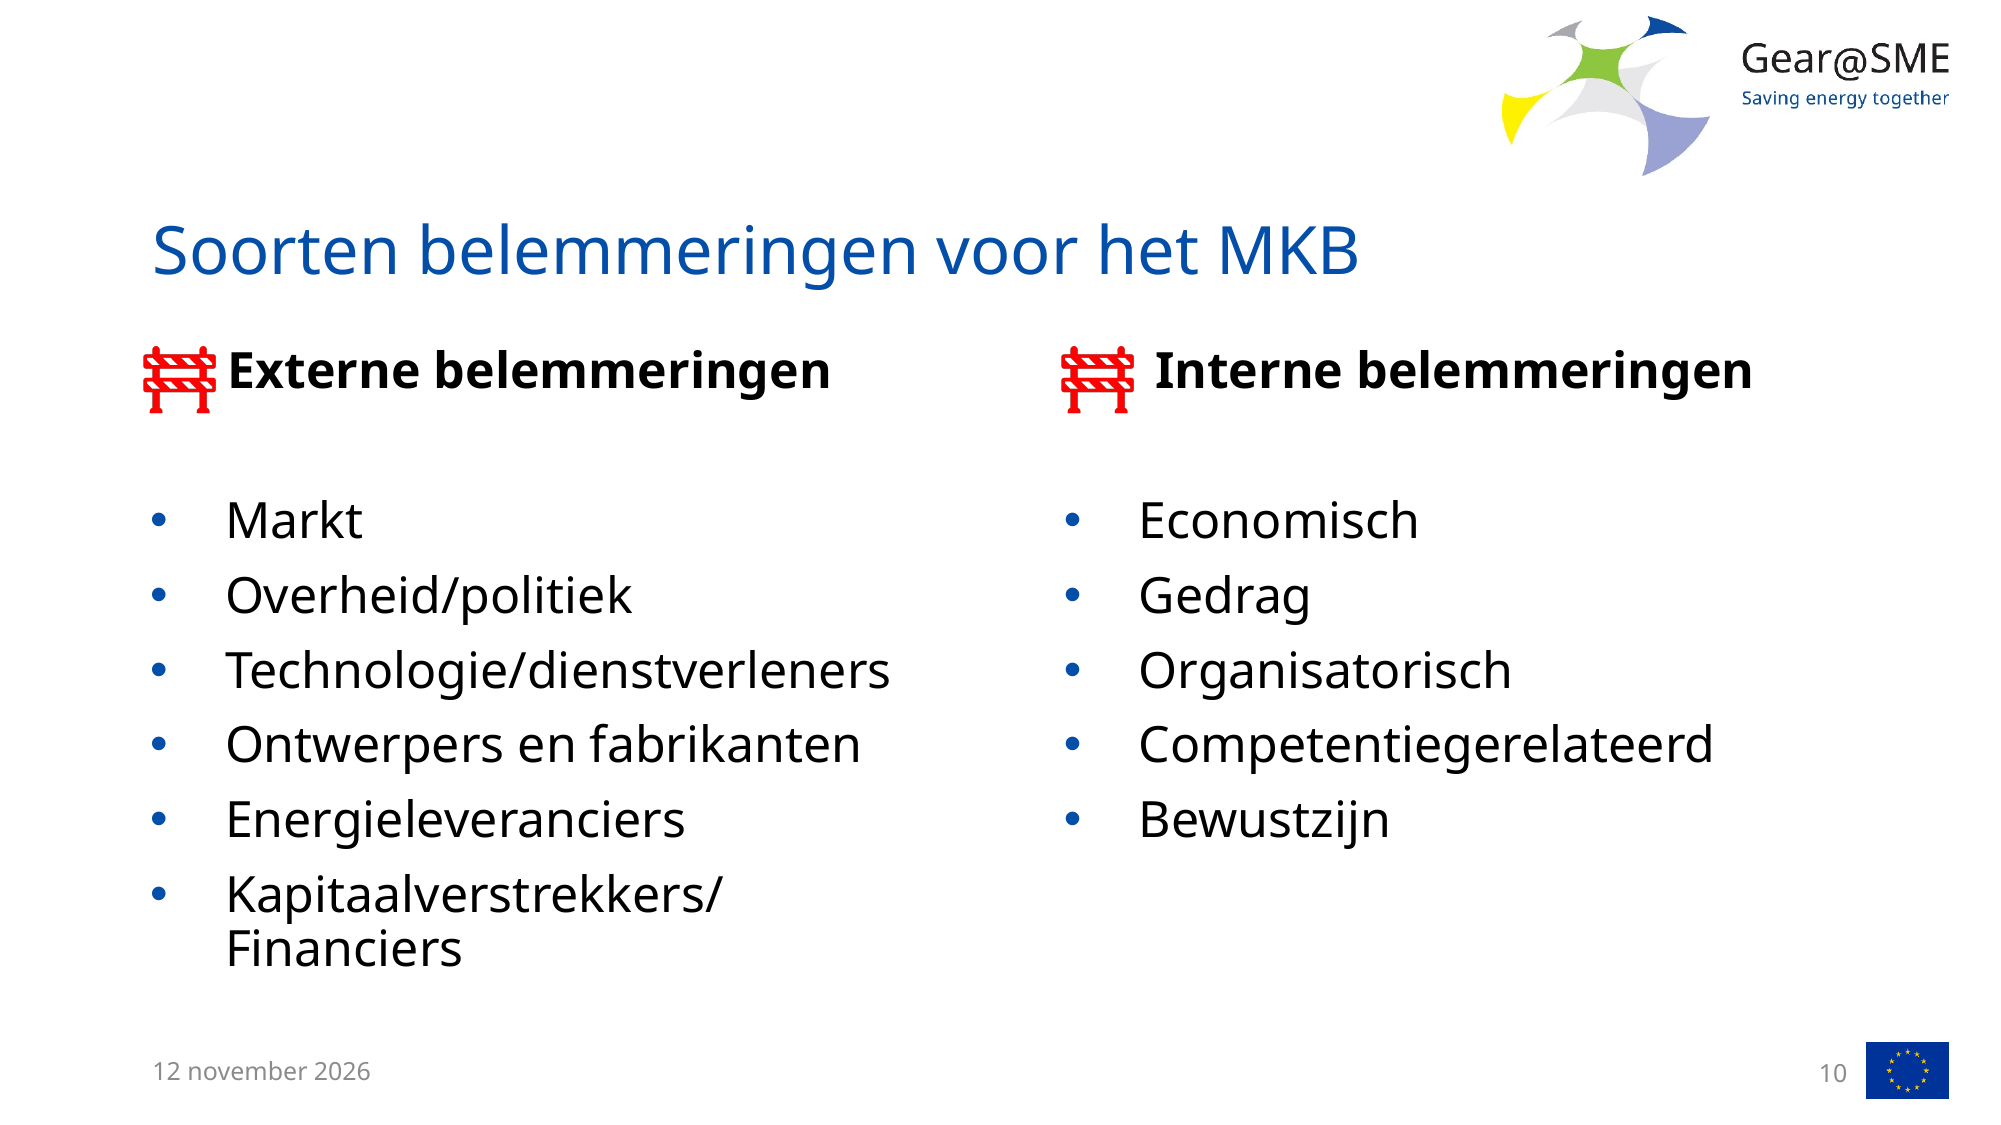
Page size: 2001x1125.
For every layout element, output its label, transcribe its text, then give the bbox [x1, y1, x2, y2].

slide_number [137, 1042, 588, 1103]
slide_number 10 [1412, 1044, 1863, 1104]
picture [1502, 16, 1949, 176]
text_box Externe belemmeringen Markt Overheid/politiek Technologie/dienstverleners Ontwerpers en fabrikanten Energieleveranciers Kapitaalverstrekkers/ Financiers [134, 337, 950, 1013]
text_box Interne belemmeringen Economisch Gedrag Organisatorisch Competentiegerelateerd Bewustzijn [1048, 337, 1863, 1013]
picture [1054, 336, 1141, 424]
title Soorten belemmeringen voor het MKB [137, 205, 1863, 300]
picture [136, 336, 223, 424]
picture [1866, 1042, 1949, 1099]
